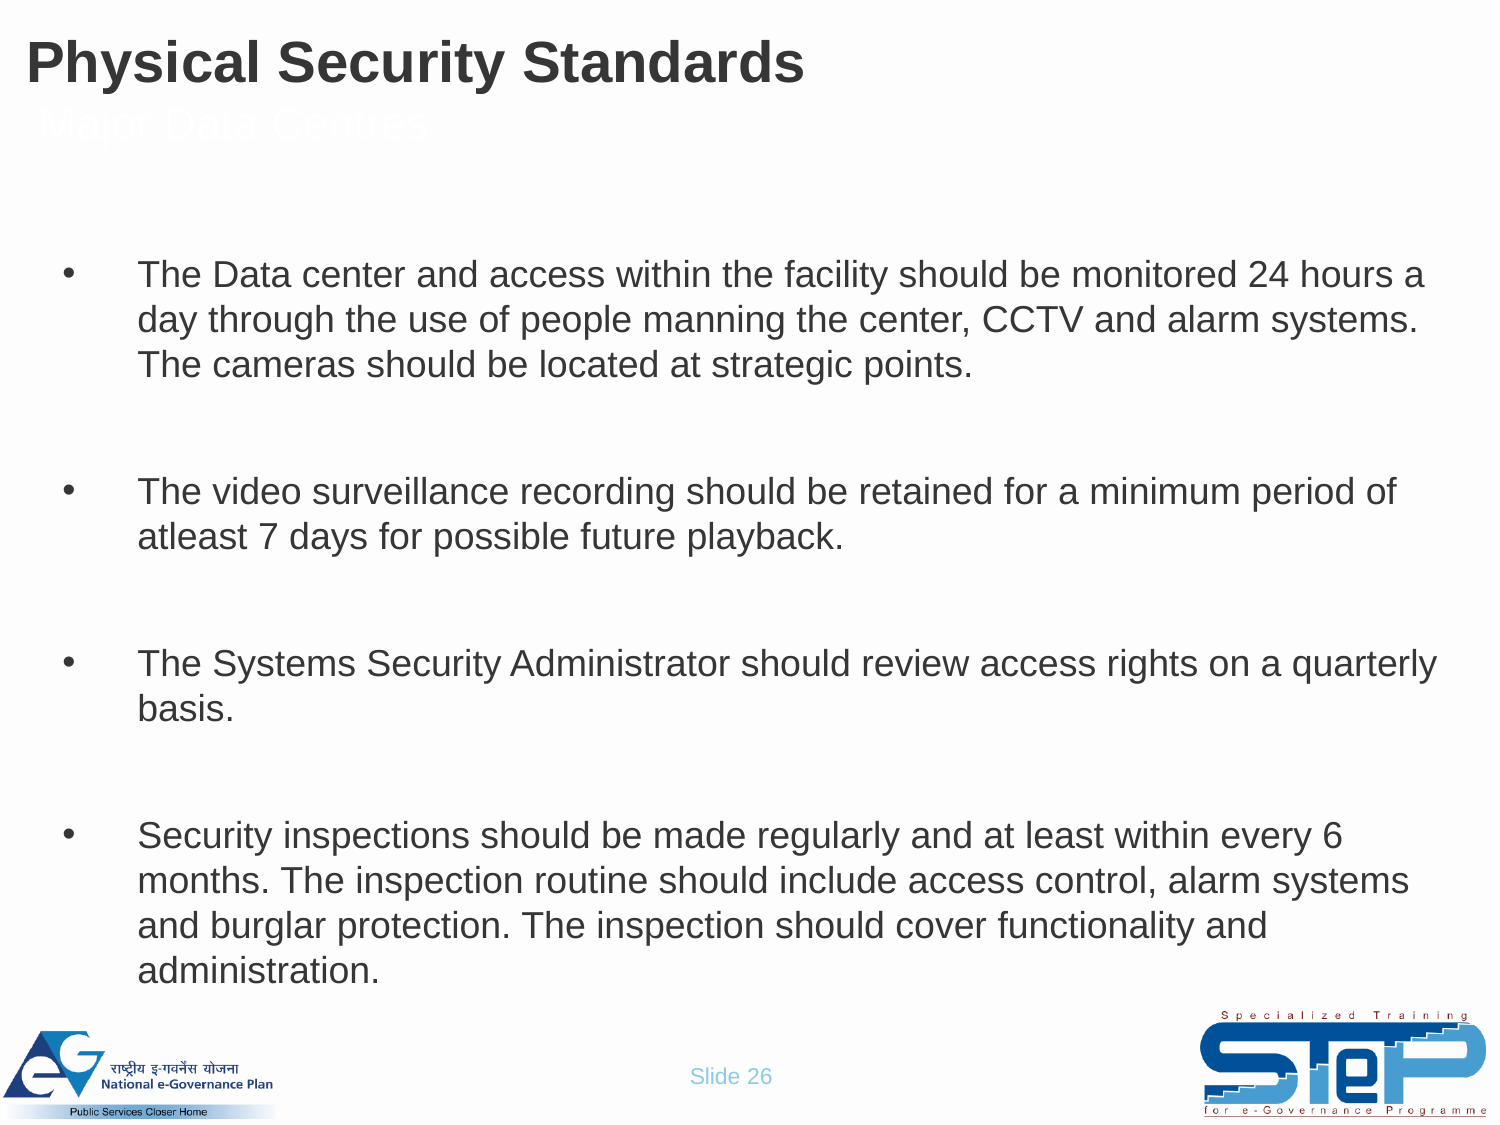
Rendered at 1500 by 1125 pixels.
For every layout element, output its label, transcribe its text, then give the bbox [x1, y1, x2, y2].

picture [2, 1031, 275, 1119]
picture [1200, 1011, 1486, 1117]
list The Data center and access within the facility should be monitored 24 hours a day through the use of people manning the center, CCTV and alarm systems. The cameras should be located at strategic points. The video surveillance recording should be retained for a minimum period of atleast 7 days for possible future playback. The Systems Security Administrator should review access rights on a quarterly basis. Security inspections should be made regularly and at least within every 6 months. The inspection routine should include access control, alarm systems and burglar protection. The inspection should cover functionality and administration. [0, 249, 1448, 962]
title Physical Security Standards Major Data Centres [26, 24, 1472, 150]
